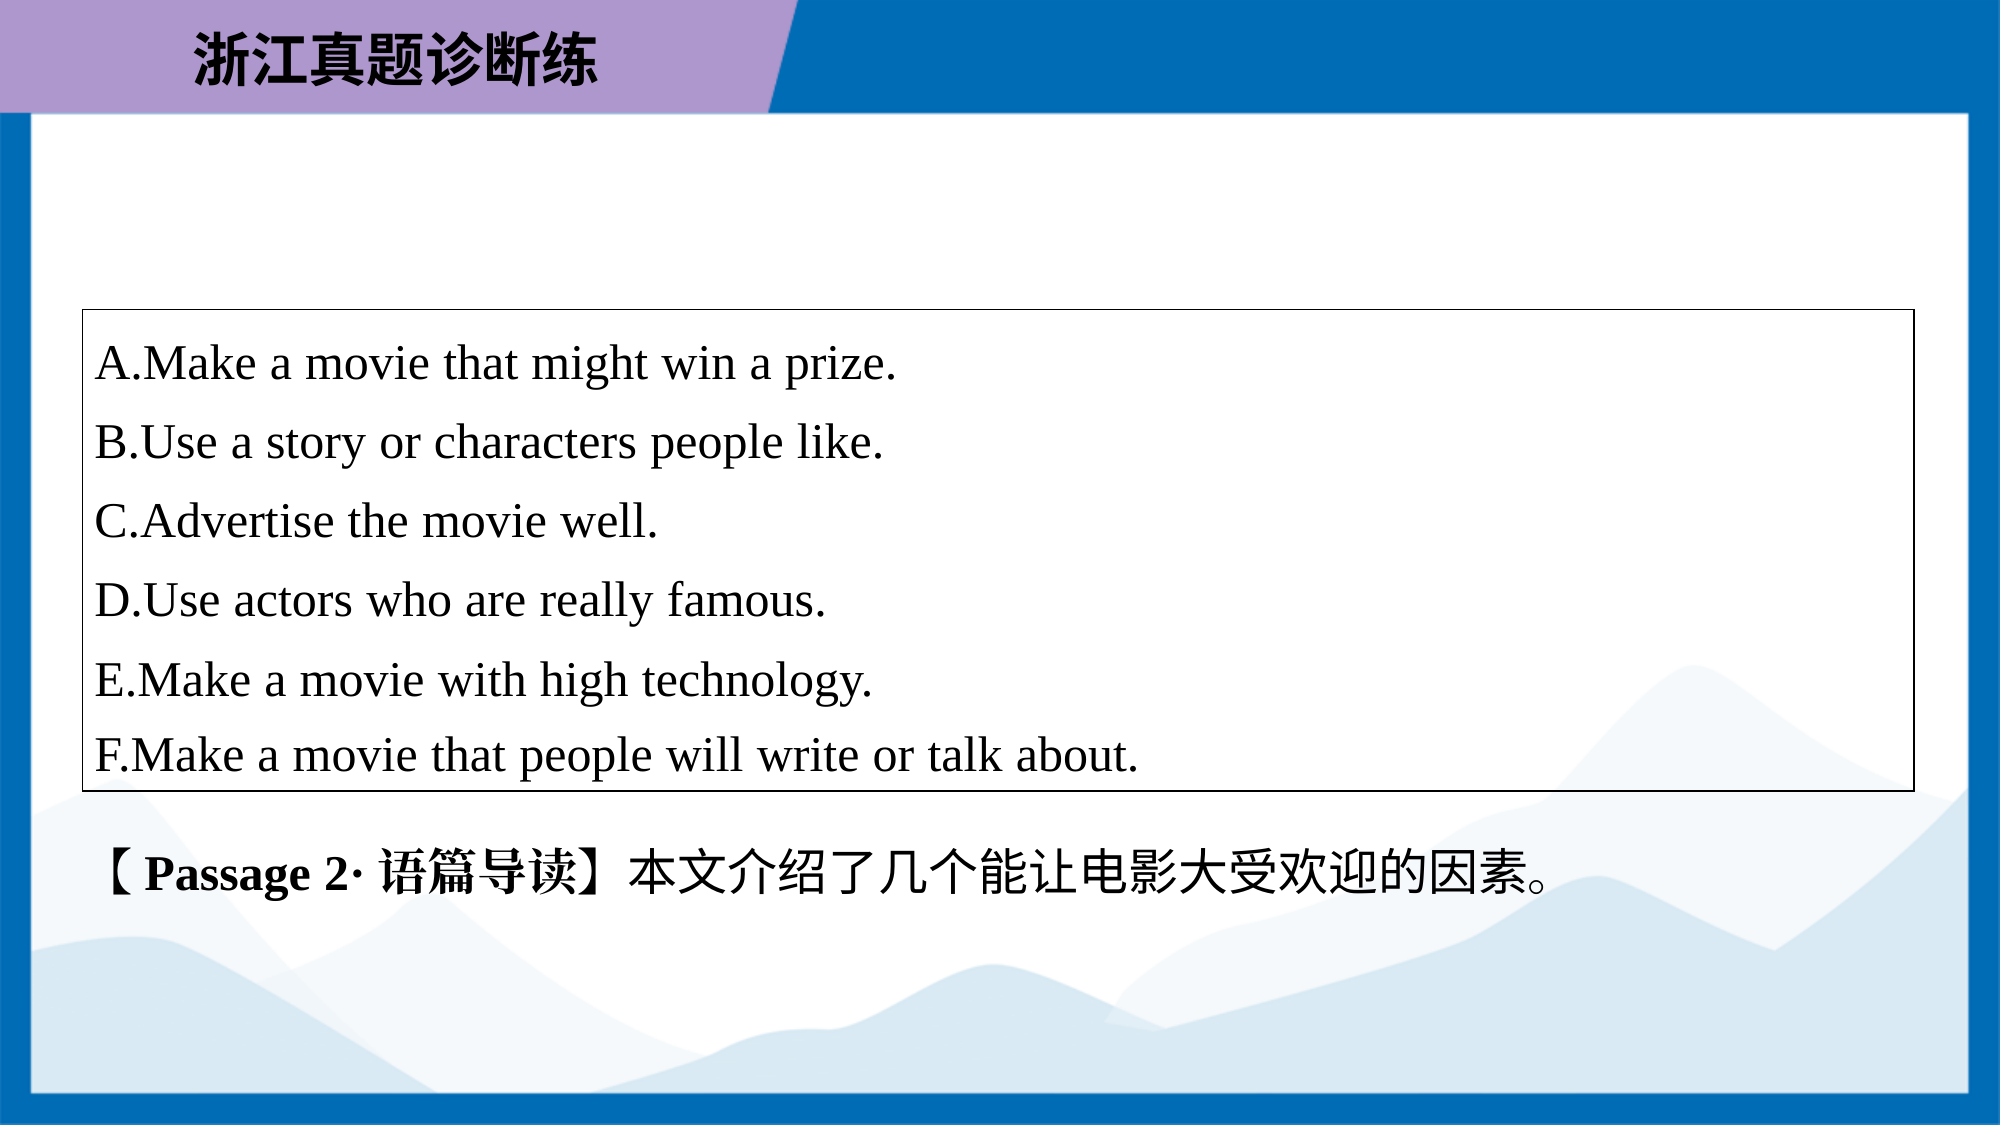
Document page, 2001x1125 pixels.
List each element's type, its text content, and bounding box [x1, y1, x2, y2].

table_header A.Make a movie that might win a prize. B.Use a story or characters people like. C.Advertise the movie well. D.Use actors who are really famous. E.Make a movie with high technology. F.Make a movie that people will write or talk about. [83, 310, 1913, 790]
picture [0, 0, 2000, 1125]
text_box 【Passage 2·语篇导读】本文介绍了几个能让电影大受欢迎的因素。 [82, 812, 1917, 891]
